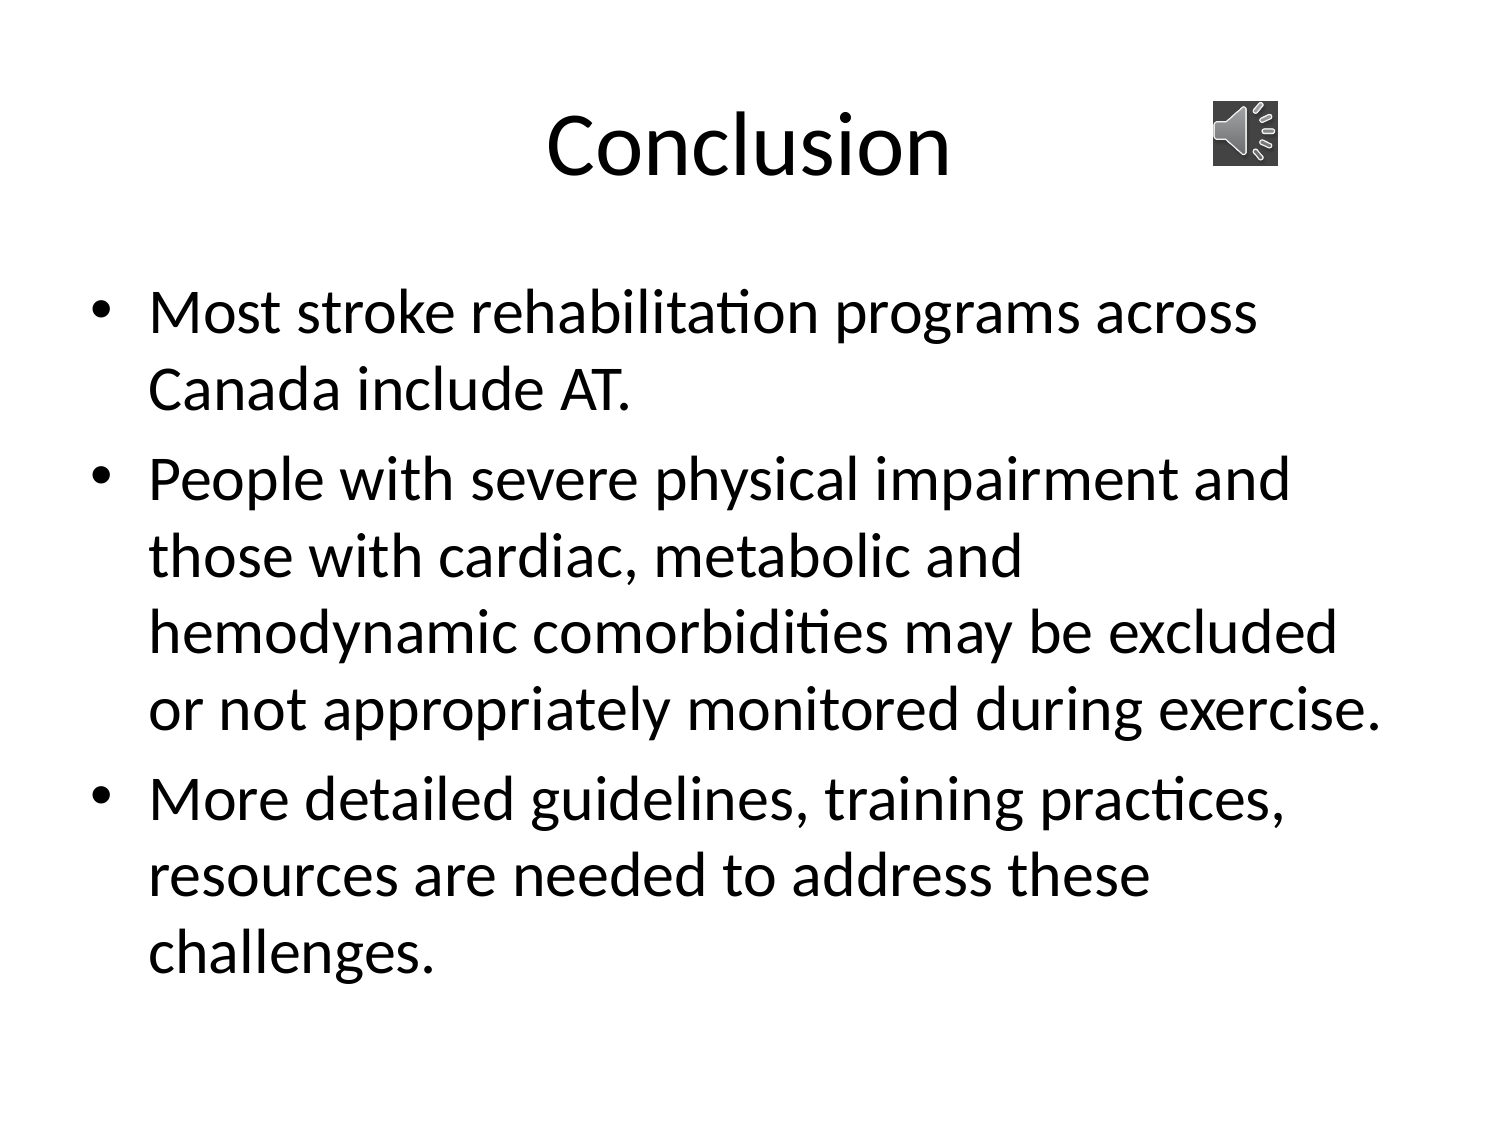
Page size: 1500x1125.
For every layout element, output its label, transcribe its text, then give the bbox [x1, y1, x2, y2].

title Conclusion [75, 45, 1425, 233]
picture [1212, 99, 1280, 167]
list Most stroke rehabilitation programs across Canada include AT. People with severe physical impairment and those with cardiac, metabolic and hemodynamic comorbidities may be excluded or not appropriately monitored during exercise. More detailed guidelines, training practices, resources are needed to address these challenges. [75, 262, 1425, 1005]
